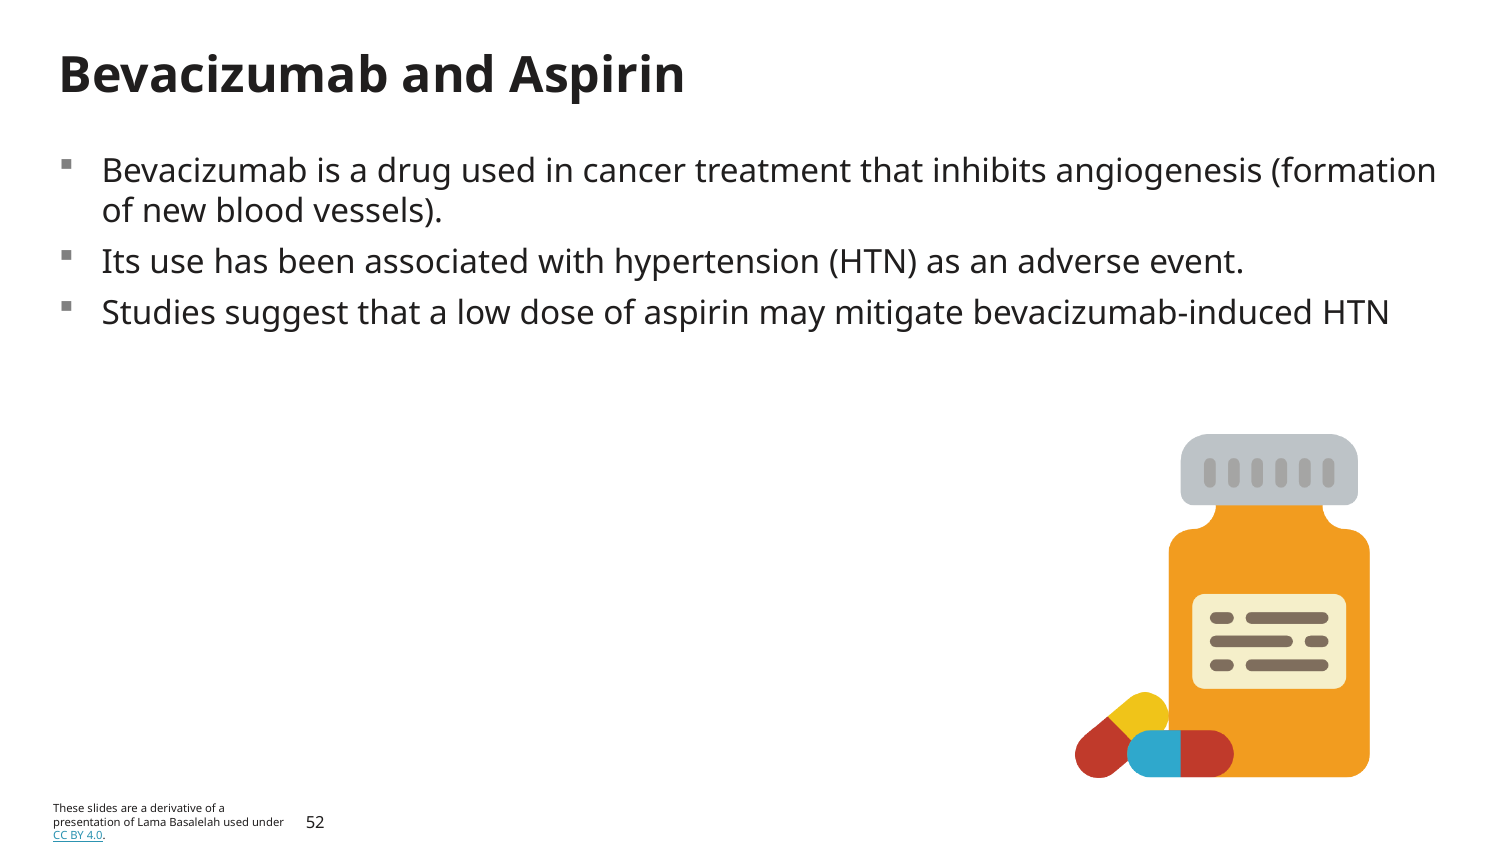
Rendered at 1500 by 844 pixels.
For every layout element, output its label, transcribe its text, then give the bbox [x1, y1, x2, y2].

slide_number 52 [305, 804, 401, 843]
list Bevacizumab is a drug used in cancer treatment that inhibits angiogenesis (formation of new blood vessels). Its use has been associated with hypertension (HTN) as an adverse event. Studies suggest that a low dose of aspirin may mitigate bevacizumab-induced HTN [59, 148, 1442, 750]
picture [1049, 434, 1394, 778]
title Bevacizumab and Aspirin [59, 42, 1442, 102]
